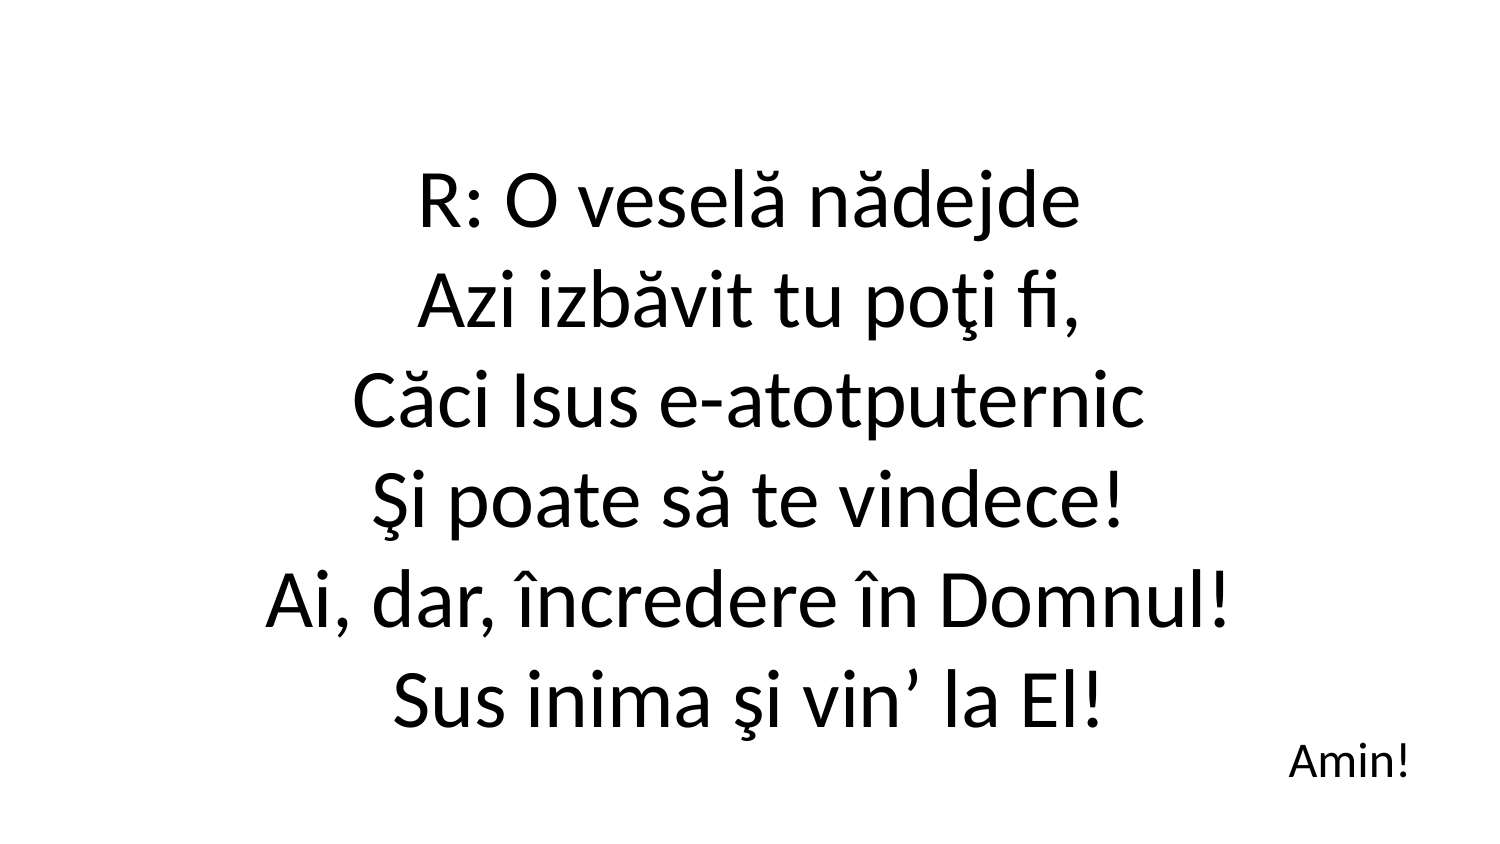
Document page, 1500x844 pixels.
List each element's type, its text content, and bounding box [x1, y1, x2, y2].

text_box Amin! [1273, 674, 1427, 795]
text_box R: O veselă nădejde Azi izbăvit tu poţi fi, Căci Isus e-atotputernic Şi poate să te vindece! Ai, dar, încredere în Domnul! Sus inima şi vin’ la El! [250, 92, 1250, 752]
